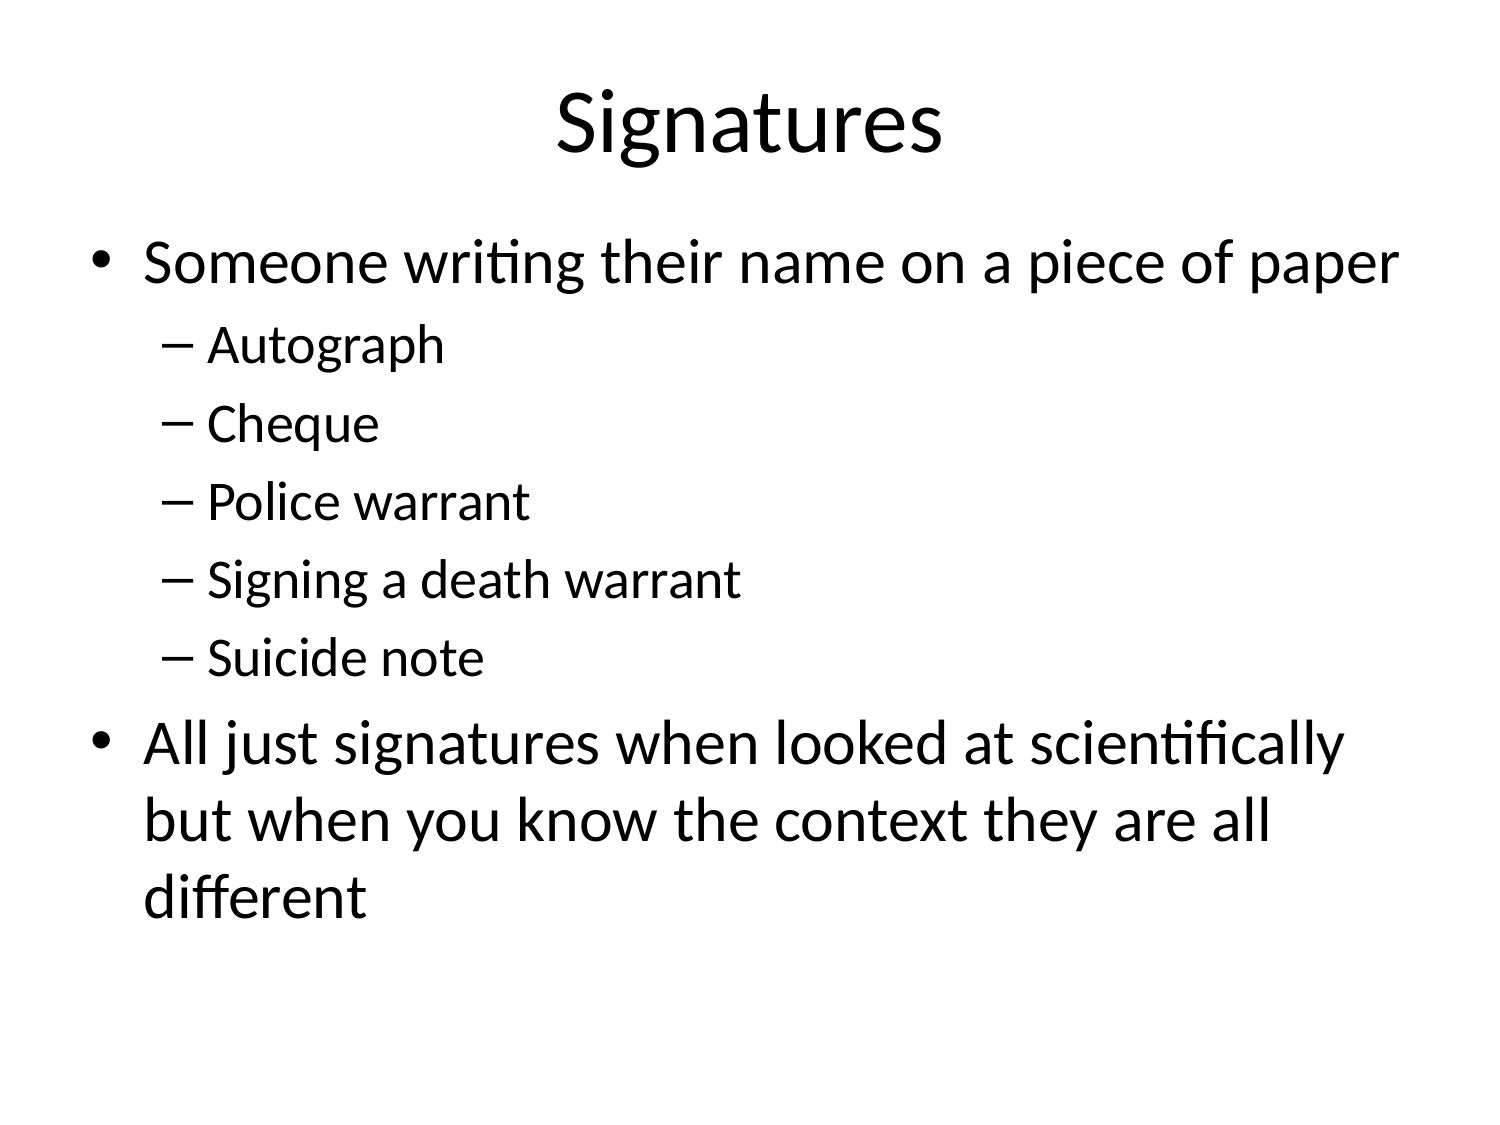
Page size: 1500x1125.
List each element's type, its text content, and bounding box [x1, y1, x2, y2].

title Signatures [75, 0, 1425, 212]
list Someone writing their name on a piece of paper Autograph Cheque Police warrant Signing a death warrant Suicide note All just signatures when looked at scientifically but when you know the context they are all different [75, 212, 1425, 1005]
